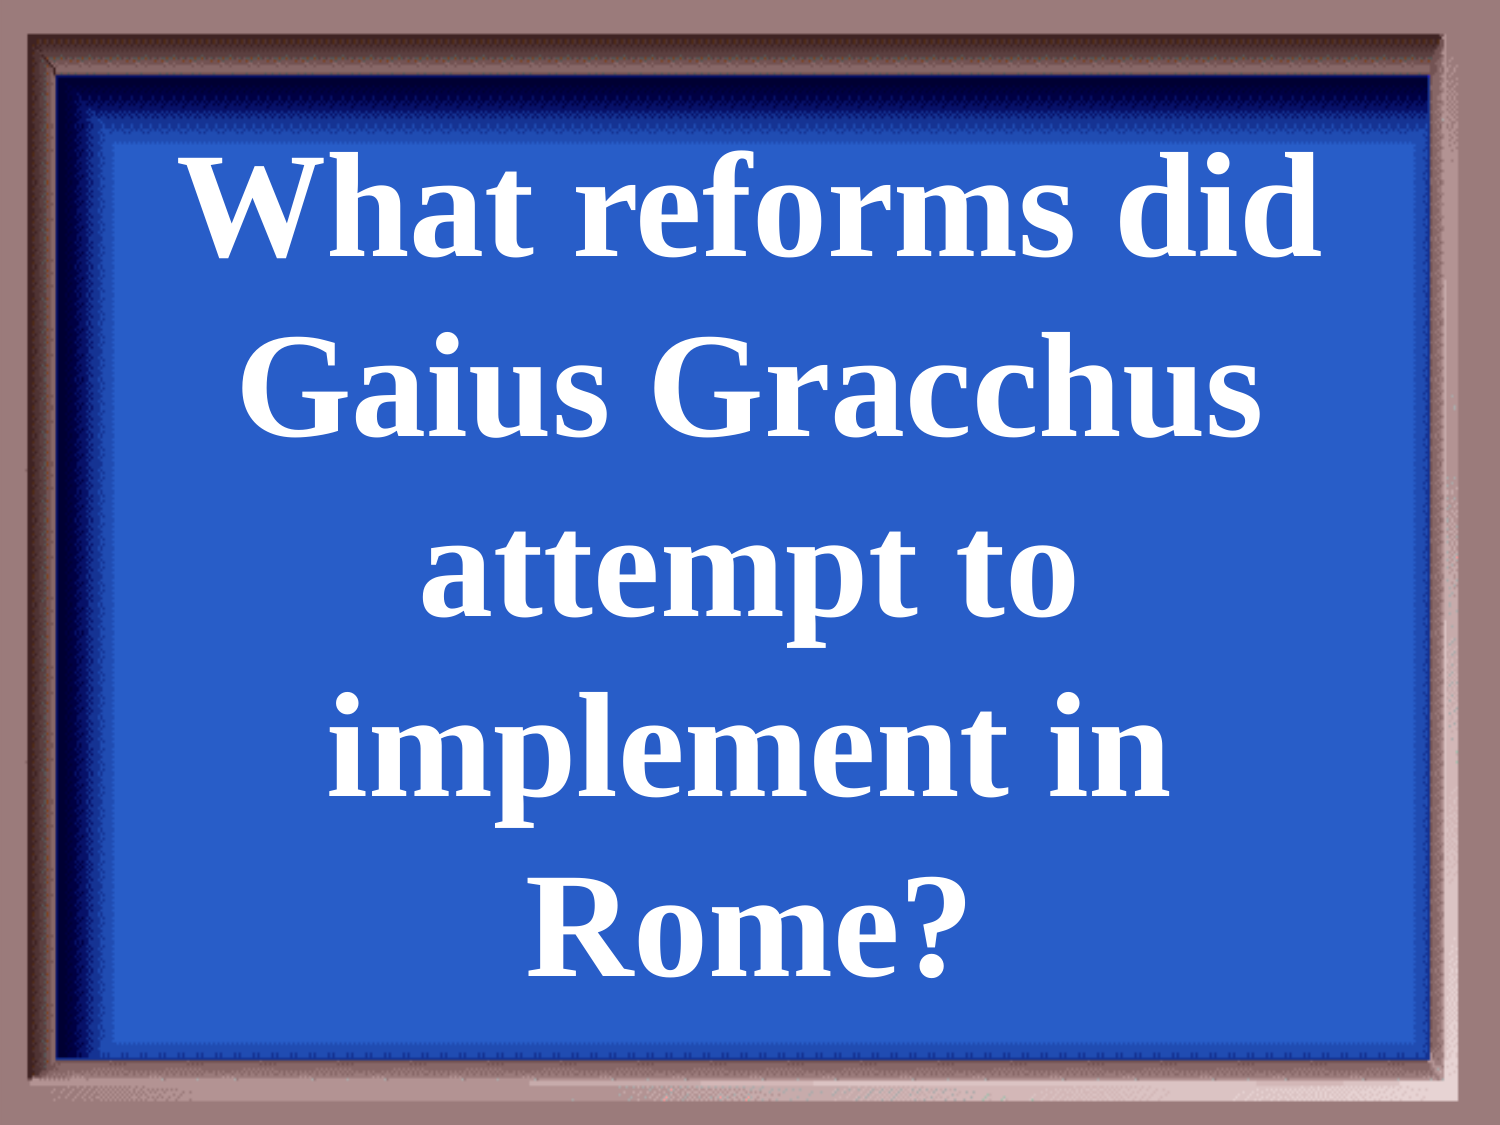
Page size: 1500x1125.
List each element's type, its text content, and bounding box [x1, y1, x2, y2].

picture [0, 0, 1500, 1125]
title What reforms did Gaius Gracchus attempt to implement in Rome? [112, 462, 1388, 650]
